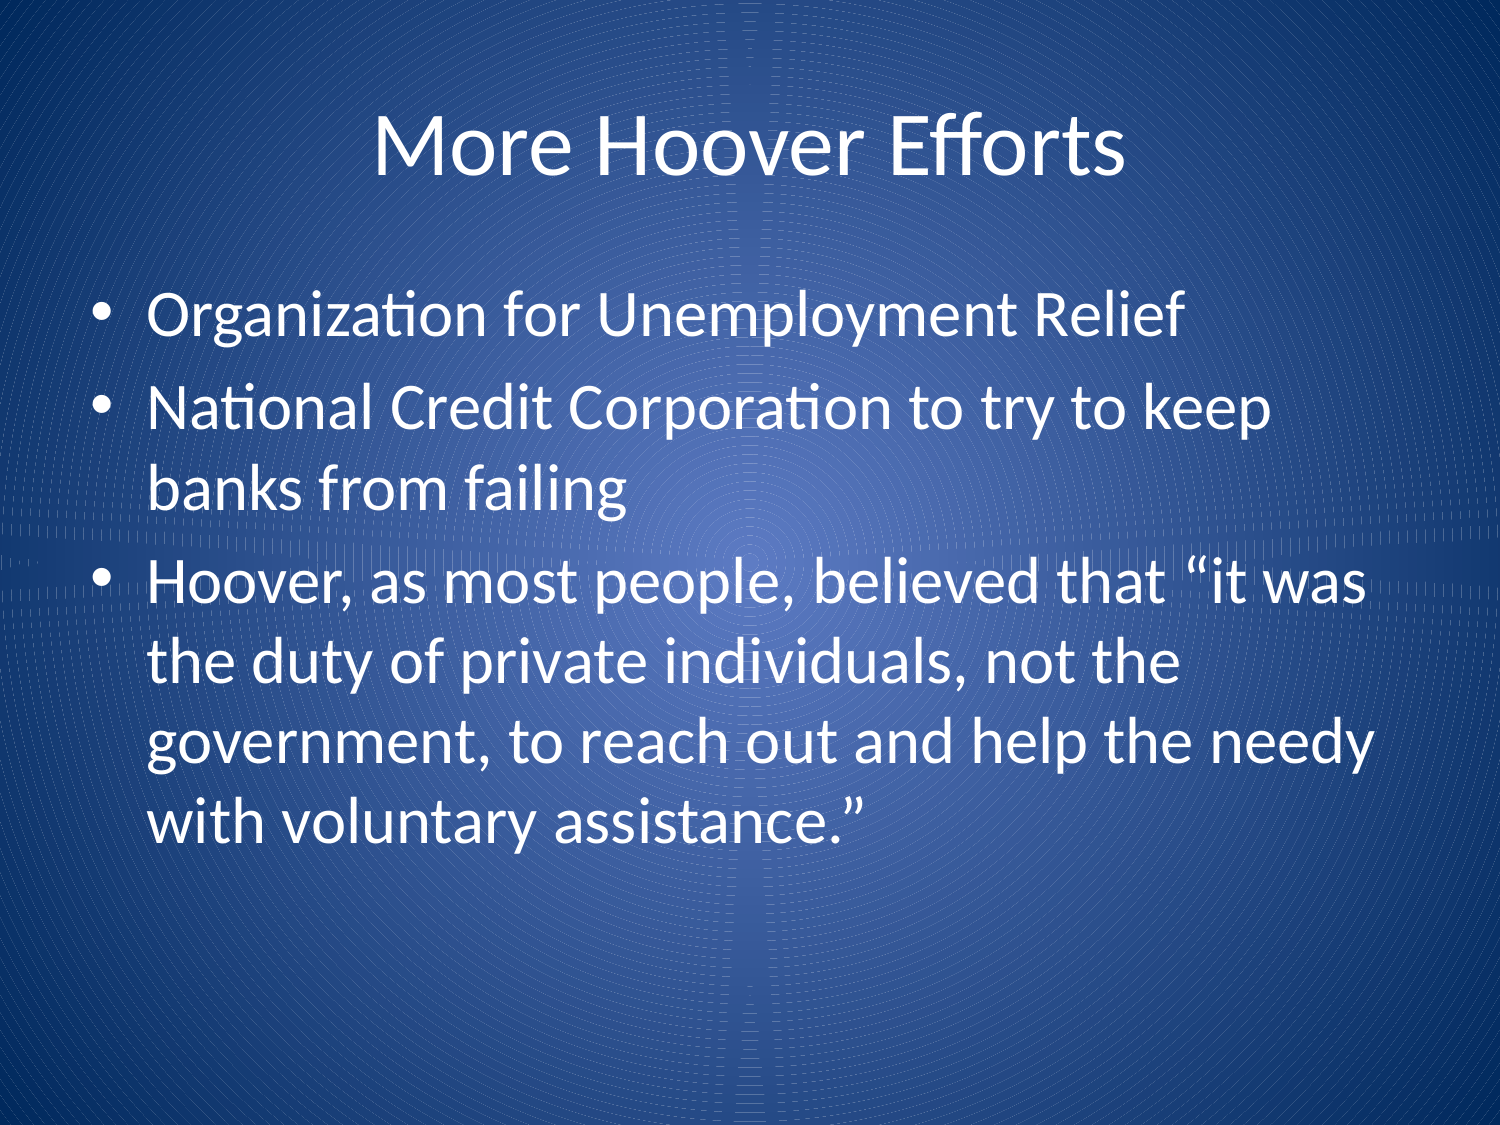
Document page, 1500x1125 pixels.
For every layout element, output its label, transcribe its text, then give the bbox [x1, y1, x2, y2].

list Organization for Unemployment Relief National Credit Corporation to try to keep banks from failing Hoover, as most people, believed that “it was the duty of private individuals, not the government, to reach out and help the needy with voluntary assistance.” [75, 262, 1425, 1005]
title More Hoover Efforts [75, 45, 1425, 233]
